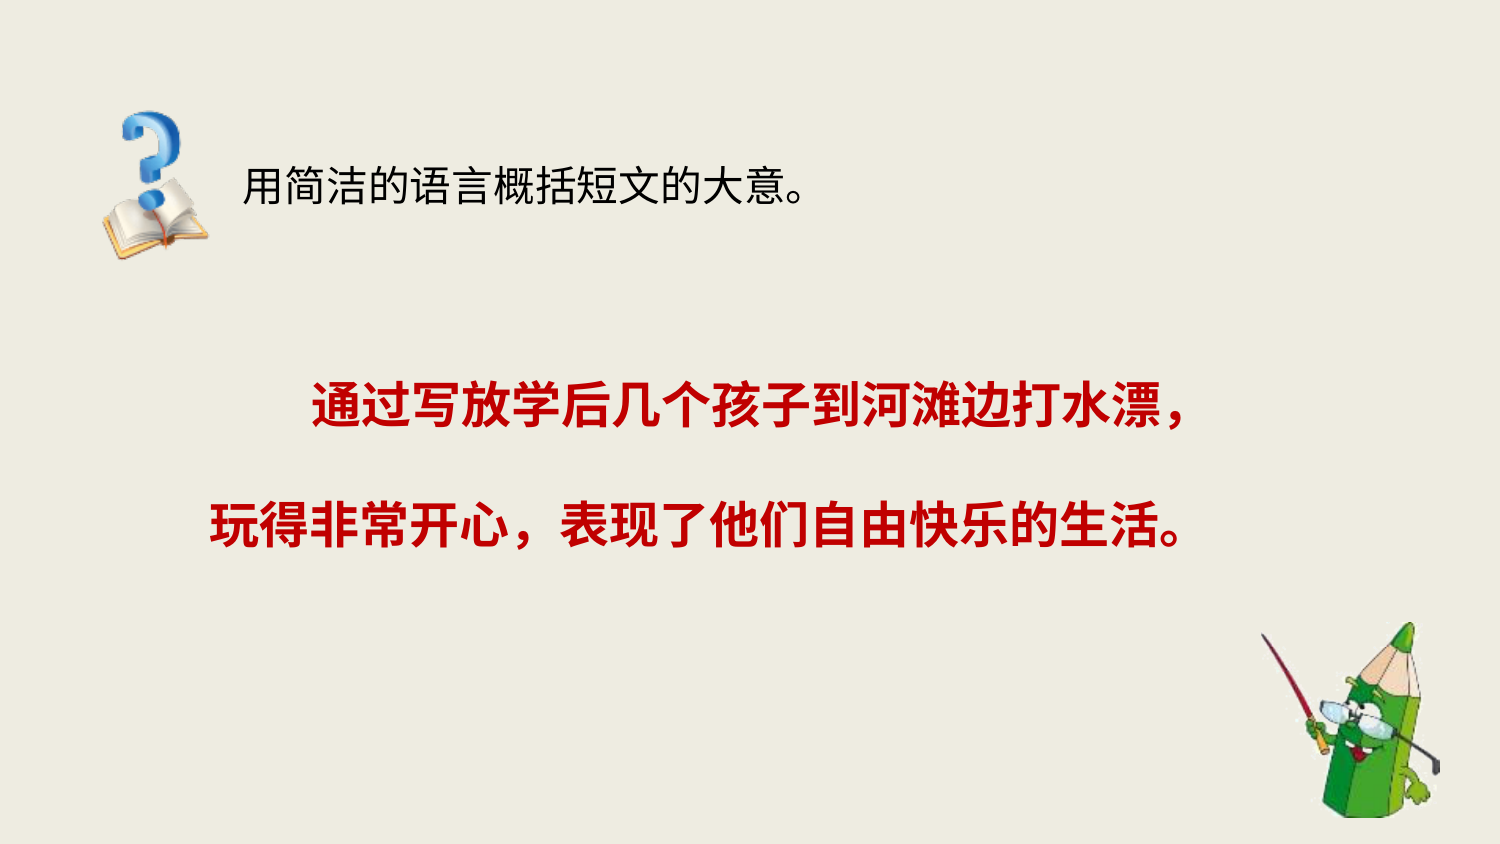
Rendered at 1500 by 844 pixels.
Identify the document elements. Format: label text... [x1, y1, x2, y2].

picture [1260, 622, 1440, 818]
text_box 用简洁的语言概括短文的大意。 [238, 152, 951, 267]
text_box 通过写放学后几个孩子到河滩边打水漂，玩得非常开心，表现了他们自由快乐的生活。 [281, 393, 1150, 476]
picture [78, 103, 234, 269]
